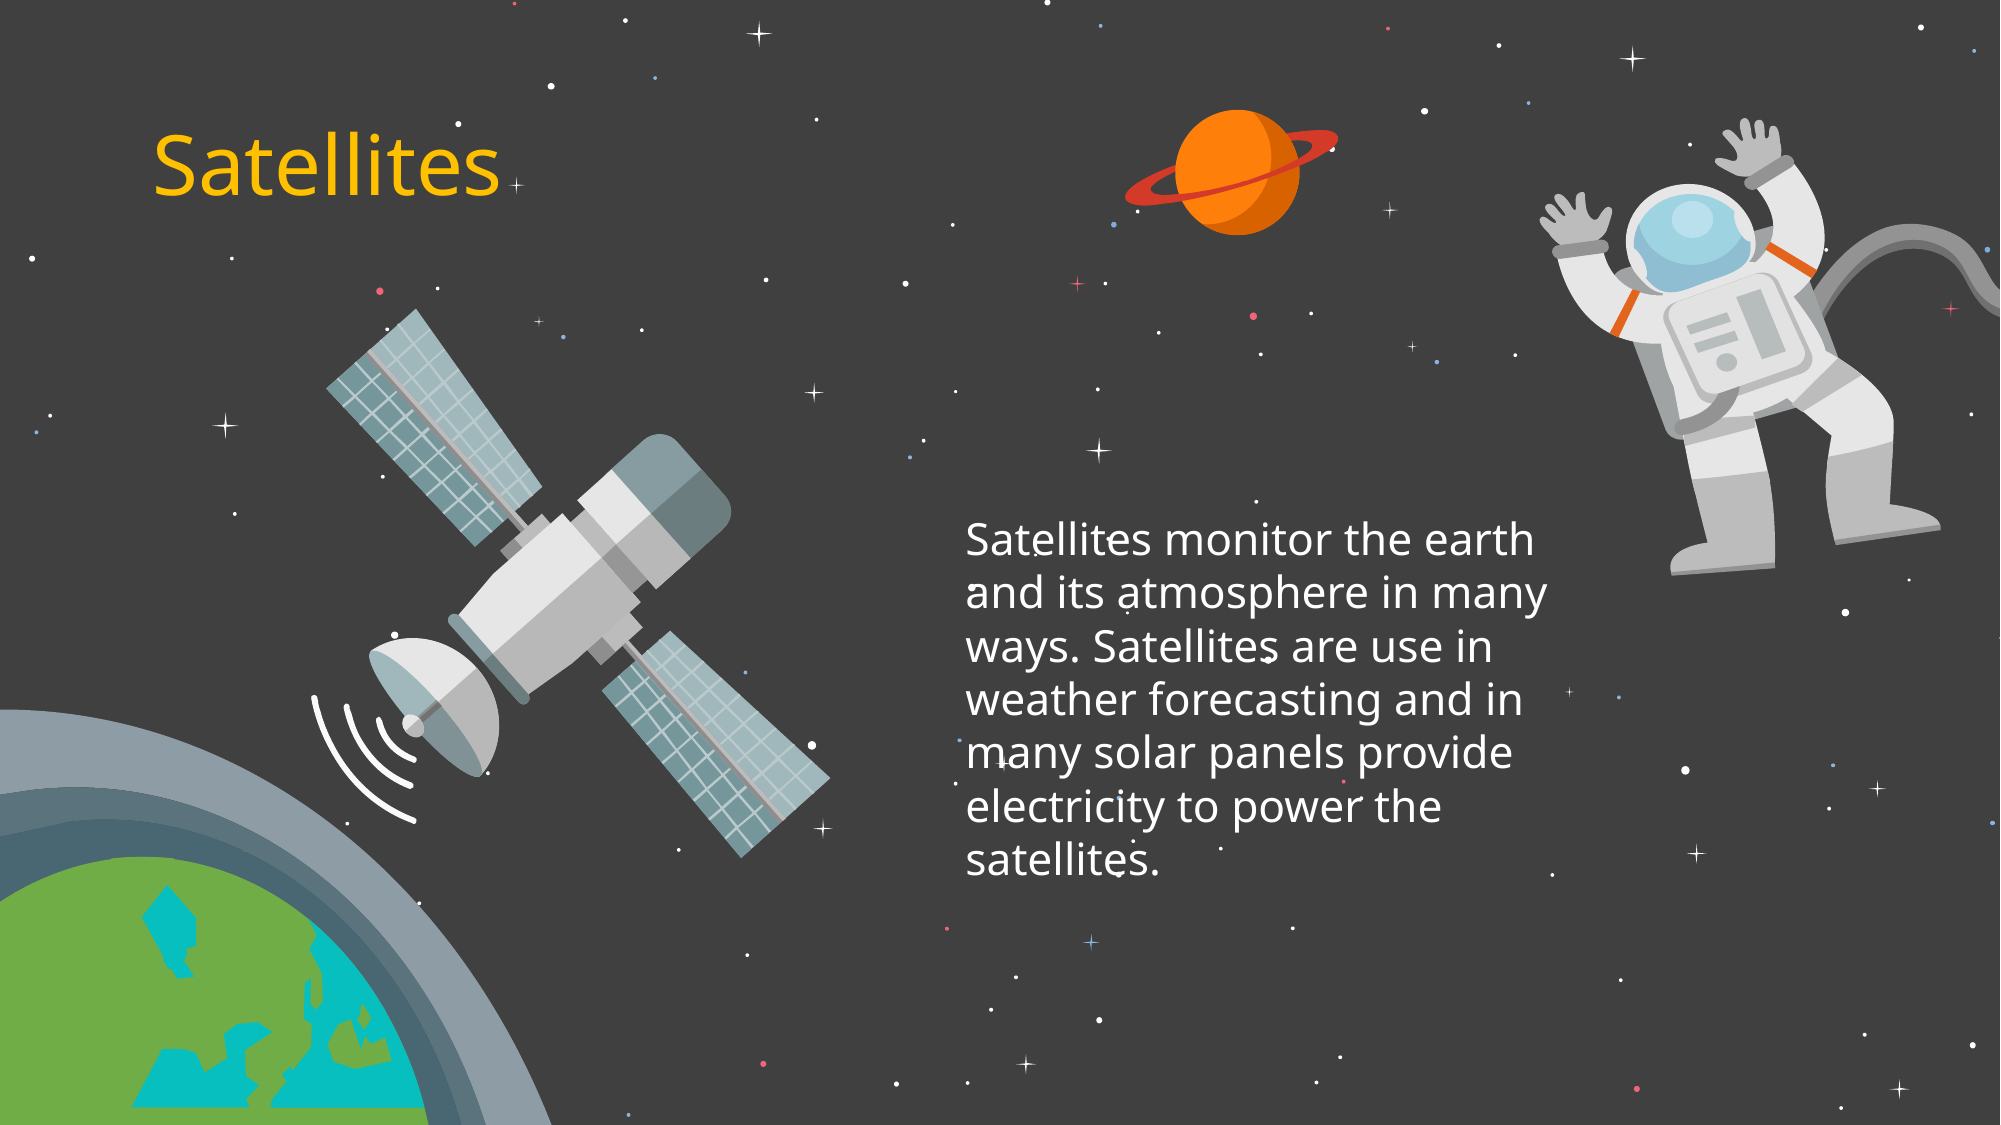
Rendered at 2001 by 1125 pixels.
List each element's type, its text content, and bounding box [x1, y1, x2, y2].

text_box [1539, 118, 2000, 577]
list Satellites monitor the earth and its atmosphere in many ways. Satellites are use in weather forecasting and in many solar panels provide electricity to power the satellites. [950, 503, 1603, 898]
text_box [310, 308, 831, 859]
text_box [1118, 98, 1354, 246]
title Satellites [137, 59, 1863, 278]
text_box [0, 710, 598, 1125]
